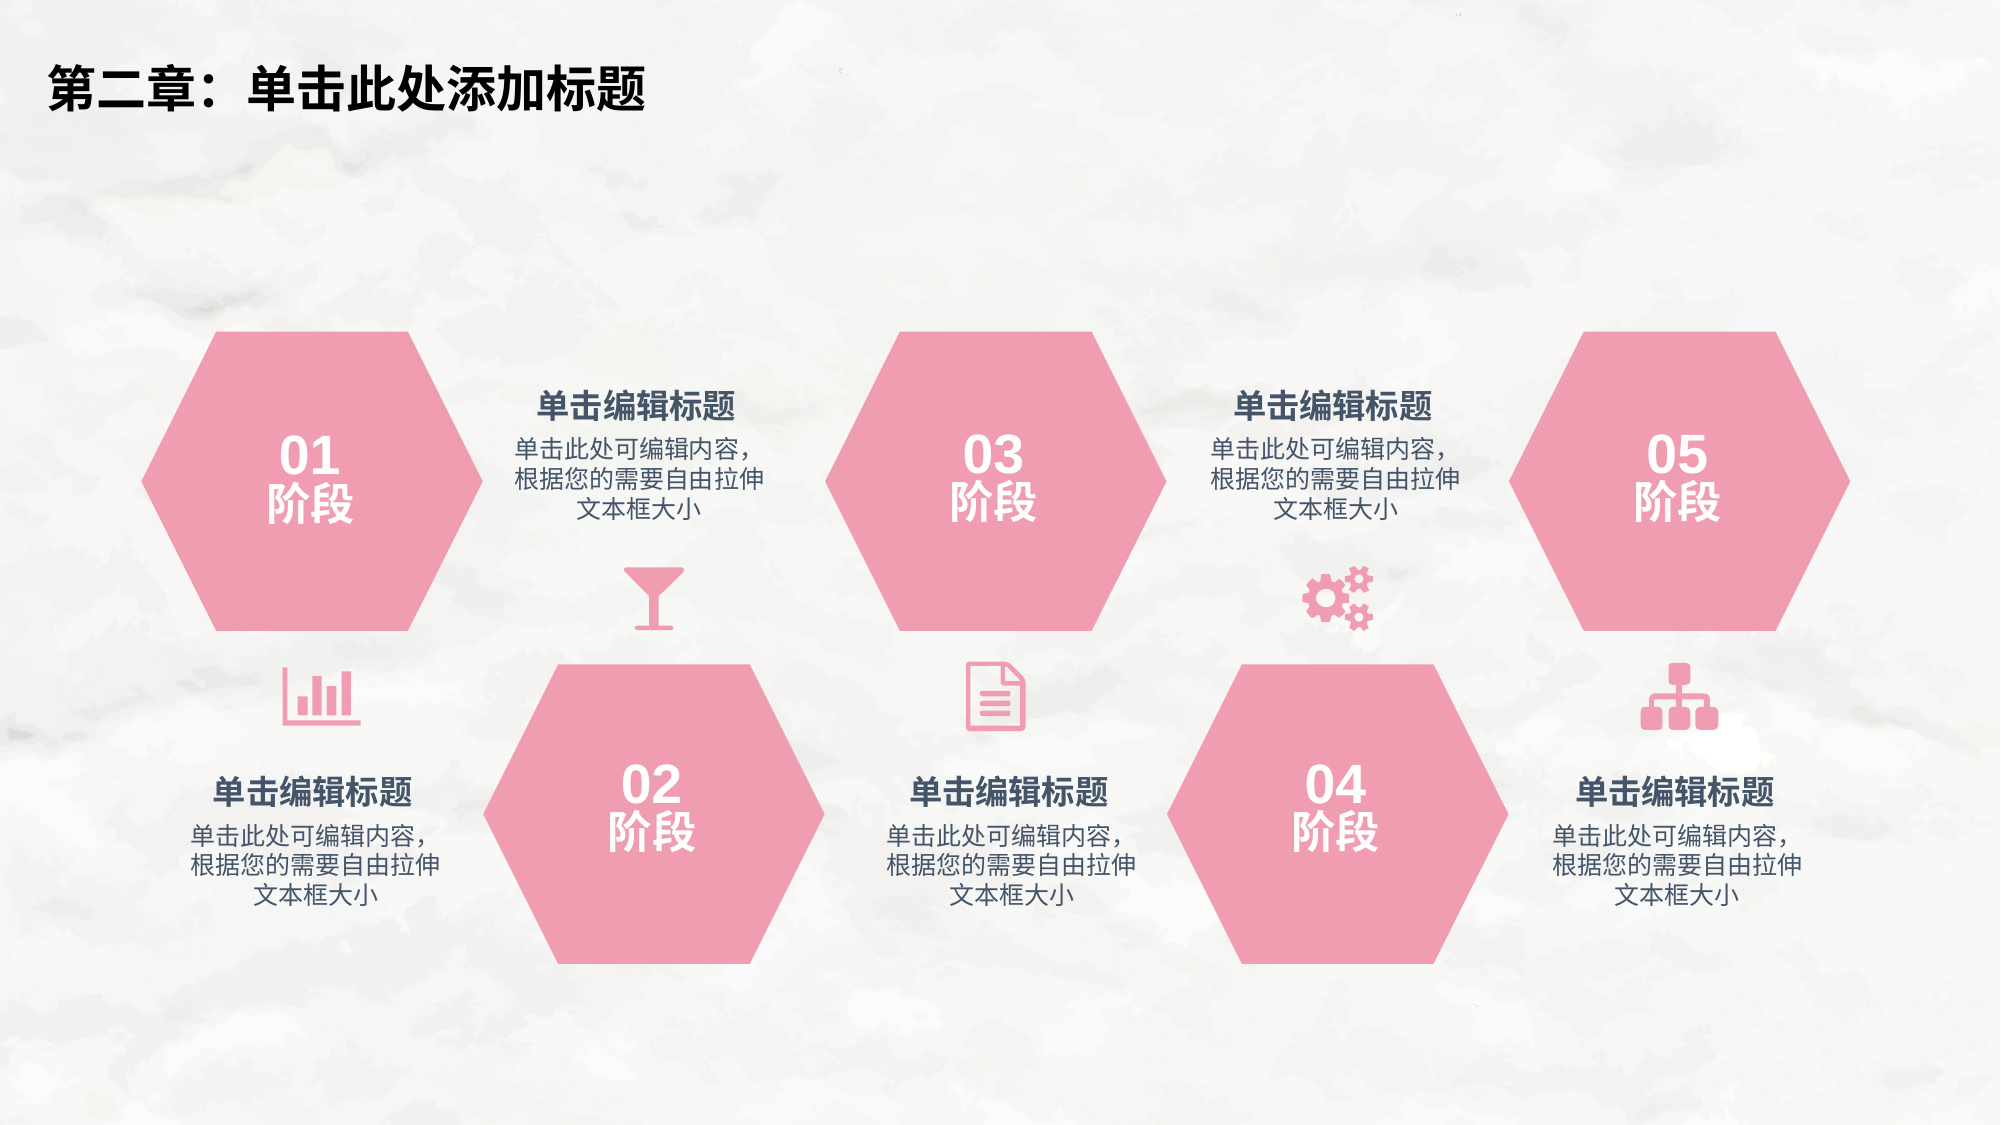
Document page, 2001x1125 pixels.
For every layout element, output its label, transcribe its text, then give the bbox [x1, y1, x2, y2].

text_box 单击编辑标题 [1141, 384, 1525, 425]
text_box [1167, 664, 1509, 964]
text_box 阶段 [1276, 797, 1396, 865]
text_box 单击编辑标题 [444, 384, 829, 425]
text_box 02 [606, 740, 698, 797]
text_box [282, 667, 361, 726]
text_box 单击此处可编辑内容，根据您的需要自由拉伸文本框大小 [1540, 819, 1815, 910]
text_box 单击此处可编辑内容，根据您的需要自由拉伸文本框大小 [178, 819, 453, 910]
text_box [1508, 331, 1851, 631]
text_box [825, 331, 1167, 631]
text_box 阶段 [1618, 467, 1737, 535]
text_box 单击编辑标题 [817, 771, 1201, 812]
text_box 04 [1289, 740, 1381, 797]
text_box 03 [947, 410, 1040, 467]
text_box 05 [1631, 410, 1723, 467]
text_box 单击此处可编辑内容，根据您的需要自由拉伸文本框大小 [1198, 433, 1473, 524]
text_box 01 [264, 412, 356, 468]
text_box 单击编辑标题 [120, 771, 505, 812]
text_box 阶段 [935, 467, 1054, 535]
text_box [1640, 662, 1719, 730]
text_box 单击编辑标题 [1482, 771, 1867, 812]
picture [0, 0, 2001, 1125]
text_box 单击此处可编辑内容，根据您的需要自由拉伸文本框大小 [874, 819, 1150, 910]
text_box [1302, 565, 1373, 632]
text_box 单击此处可编辑内容，根据您的需要自由拉伸文本框大小 [502, 433, 777, 524]
text_box [966, 661, 1026, 732]
text_box [141, 331, 483, 631]
text_box [483, 664, 825, 964]
text_box 第二章：单击此处添加标题 [31, 50, 688, 125]
text_box [623, 567, 685, 631]
text_box 阶段 [593, 797, 712, 865]
text_box 阶段 [251, 468, 370, 537]
